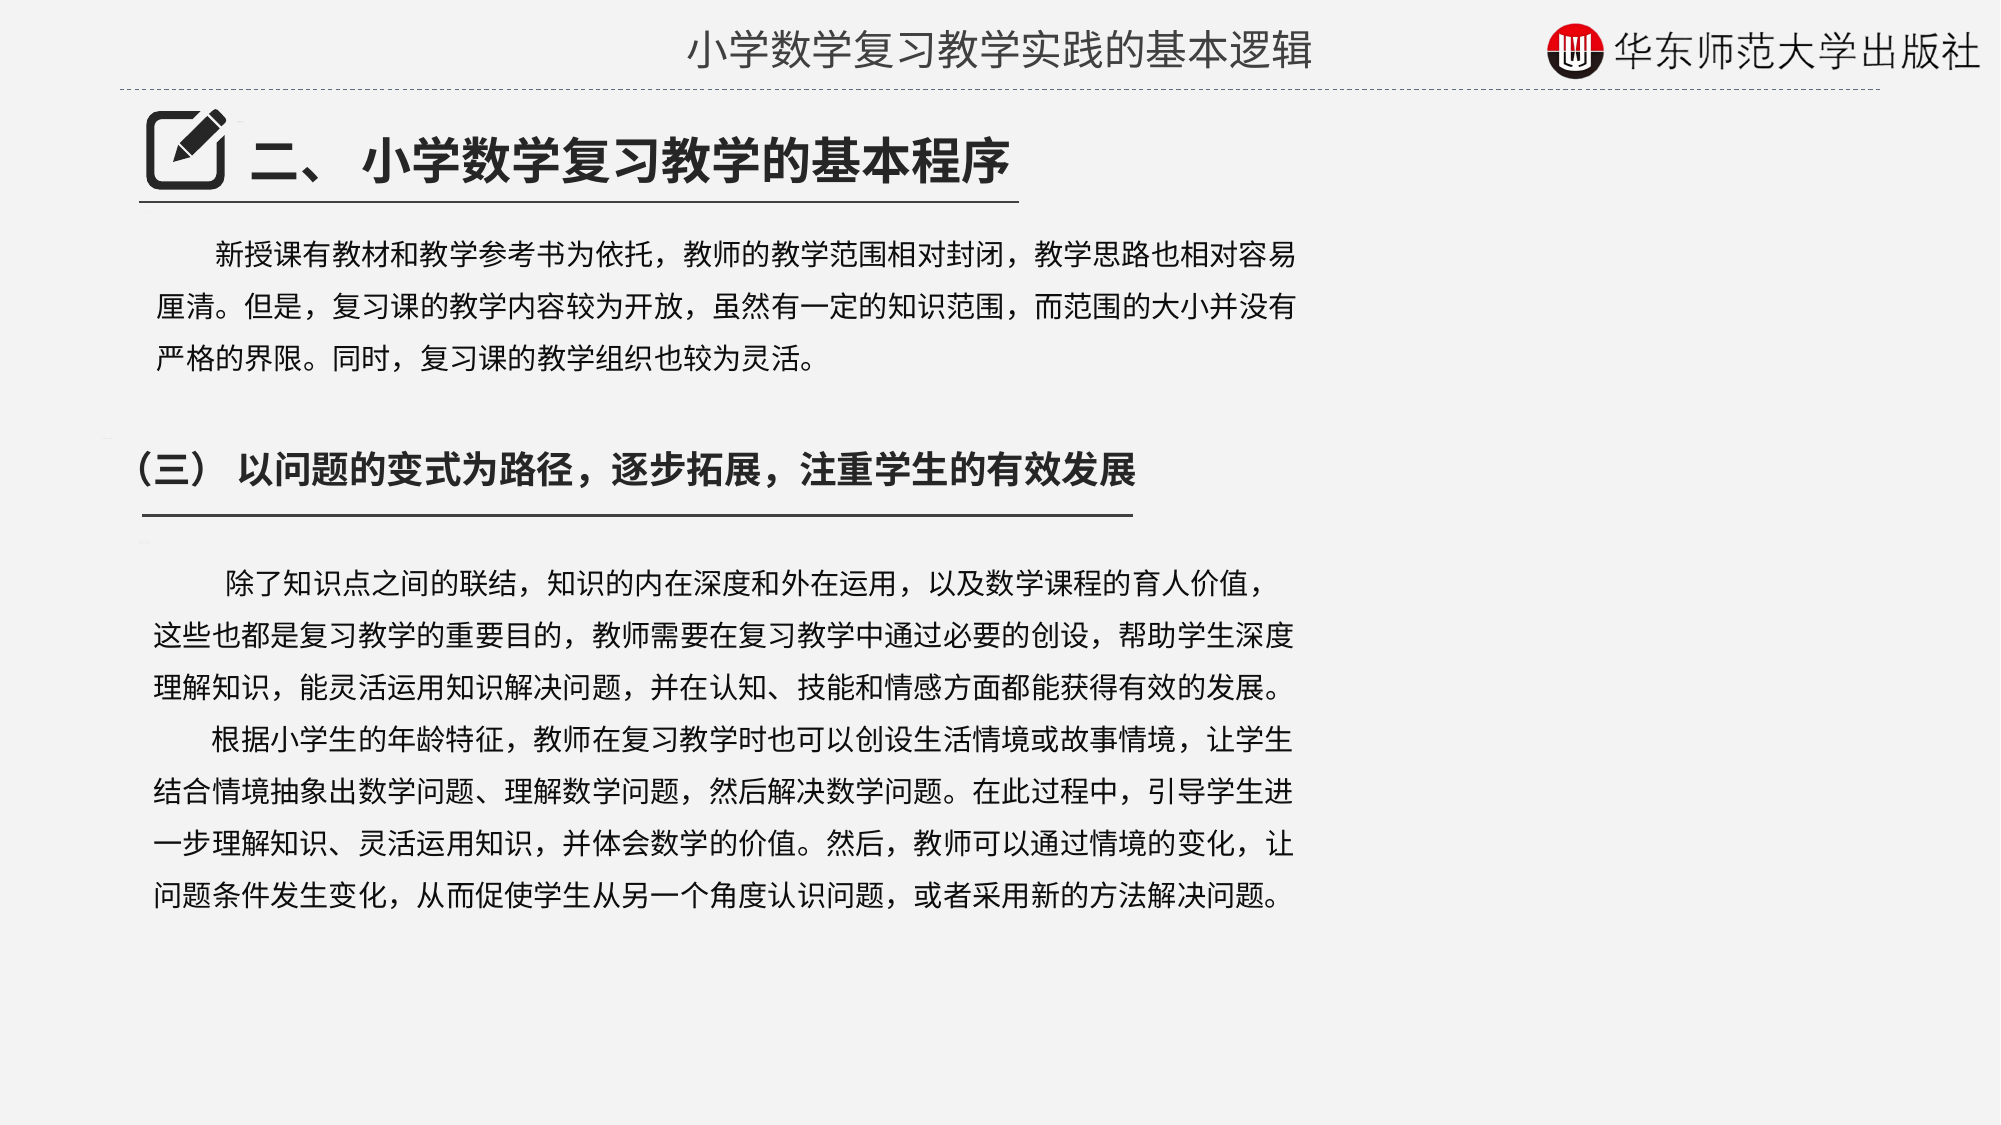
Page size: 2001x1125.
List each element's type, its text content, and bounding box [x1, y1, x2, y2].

text_box 小学数学复习教学实践的基本逻辑 [680, 23, 1320, 74]
text_box 除了知识点之间的联结，知识的内在深度和外在运用，以及数学课程的育人价值，这些也都是复习教学的重要目的，教师需要在复习教学中通过必要的创设，帮助学生深度理解知识，能灵活运用知识解决问题，并在认知、技能和情感方面都能获得有效的发展。 根据小学生的年龄特征，教师在复习教学时也可以创设生活情境或故事情境，让学生结合情境抽象出数学问题、理解数学问题，然后解决数学问题。在此过程中，引导学生进一步理解知识、灵活运用知识，并体会数学的价值。然后，教师可以通过情境的变化，让问题条件发生变化，从而促使学生从另一个角度认识问题，或者采用新的方法解决问题。 [138, 540, 1320, 920]
text_box [208, 109, 227, 127]
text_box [1536, 13, 1989, 83]
text_box 新授课有教材和教学参考书为依托，教师的教学范围相对封闭，教学思路也相对容易厘清。但是，复习课的教学内容较为开放，虽然有一定的知识范围，而范围的大小并没有严格的界限。同时，复习课的教学组织也较为灵活。 [142, 212, 1320, 383]
text_box （三） 以问题的变式为路径，逐步拓展，注重学生的有效发展 [101, 438, 1320, 498]
text_box 二、 小学数学复习教学的基本程序 [235, 121, 1147, 197]
text_box [146, 111, 225, 190]
